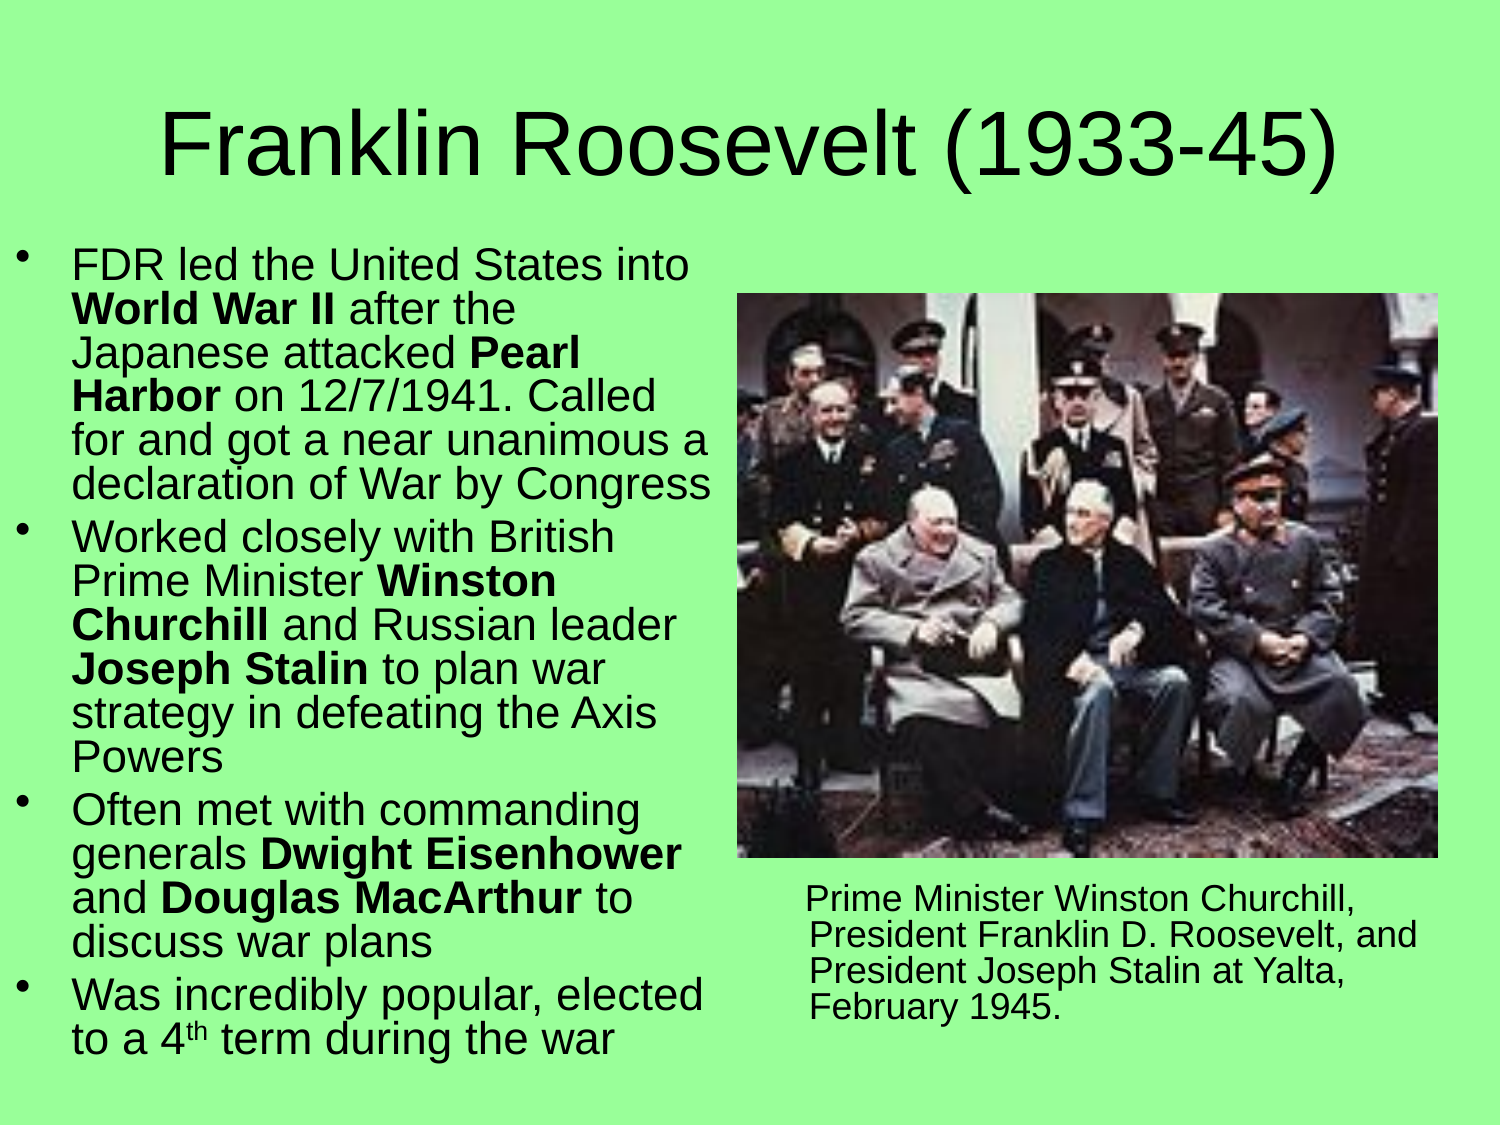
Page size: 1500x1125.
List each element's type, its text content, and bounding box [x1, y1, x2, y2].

list FDR led the United States into World War II after the Japanese attacked Pearl Harbor on 12/7/1941. Called for and got a near unanimous a declaration of War by Congress Worked closely with British Prime Minister Winston Churchill and Russian leader Joseph Stalin to plan war strategy in defeating the Axis Powers Often met with commanding generals Dwight Eisenhower and Douglas MacArthur to discuss war plans Was incredibly popular, elected to a 4th term during the war [0, 237, 738, 1100]
list Prime Minister Winston Churchill, President Franklin D. Roosevelt, and President Joseph Stalin at Yalta, February 1945. [737, 875, 1475, 1000]
title Franklin Roosevelt (1933-45) [75, 45, 1425, 233]
picture [737, 293, 1438, 859]
